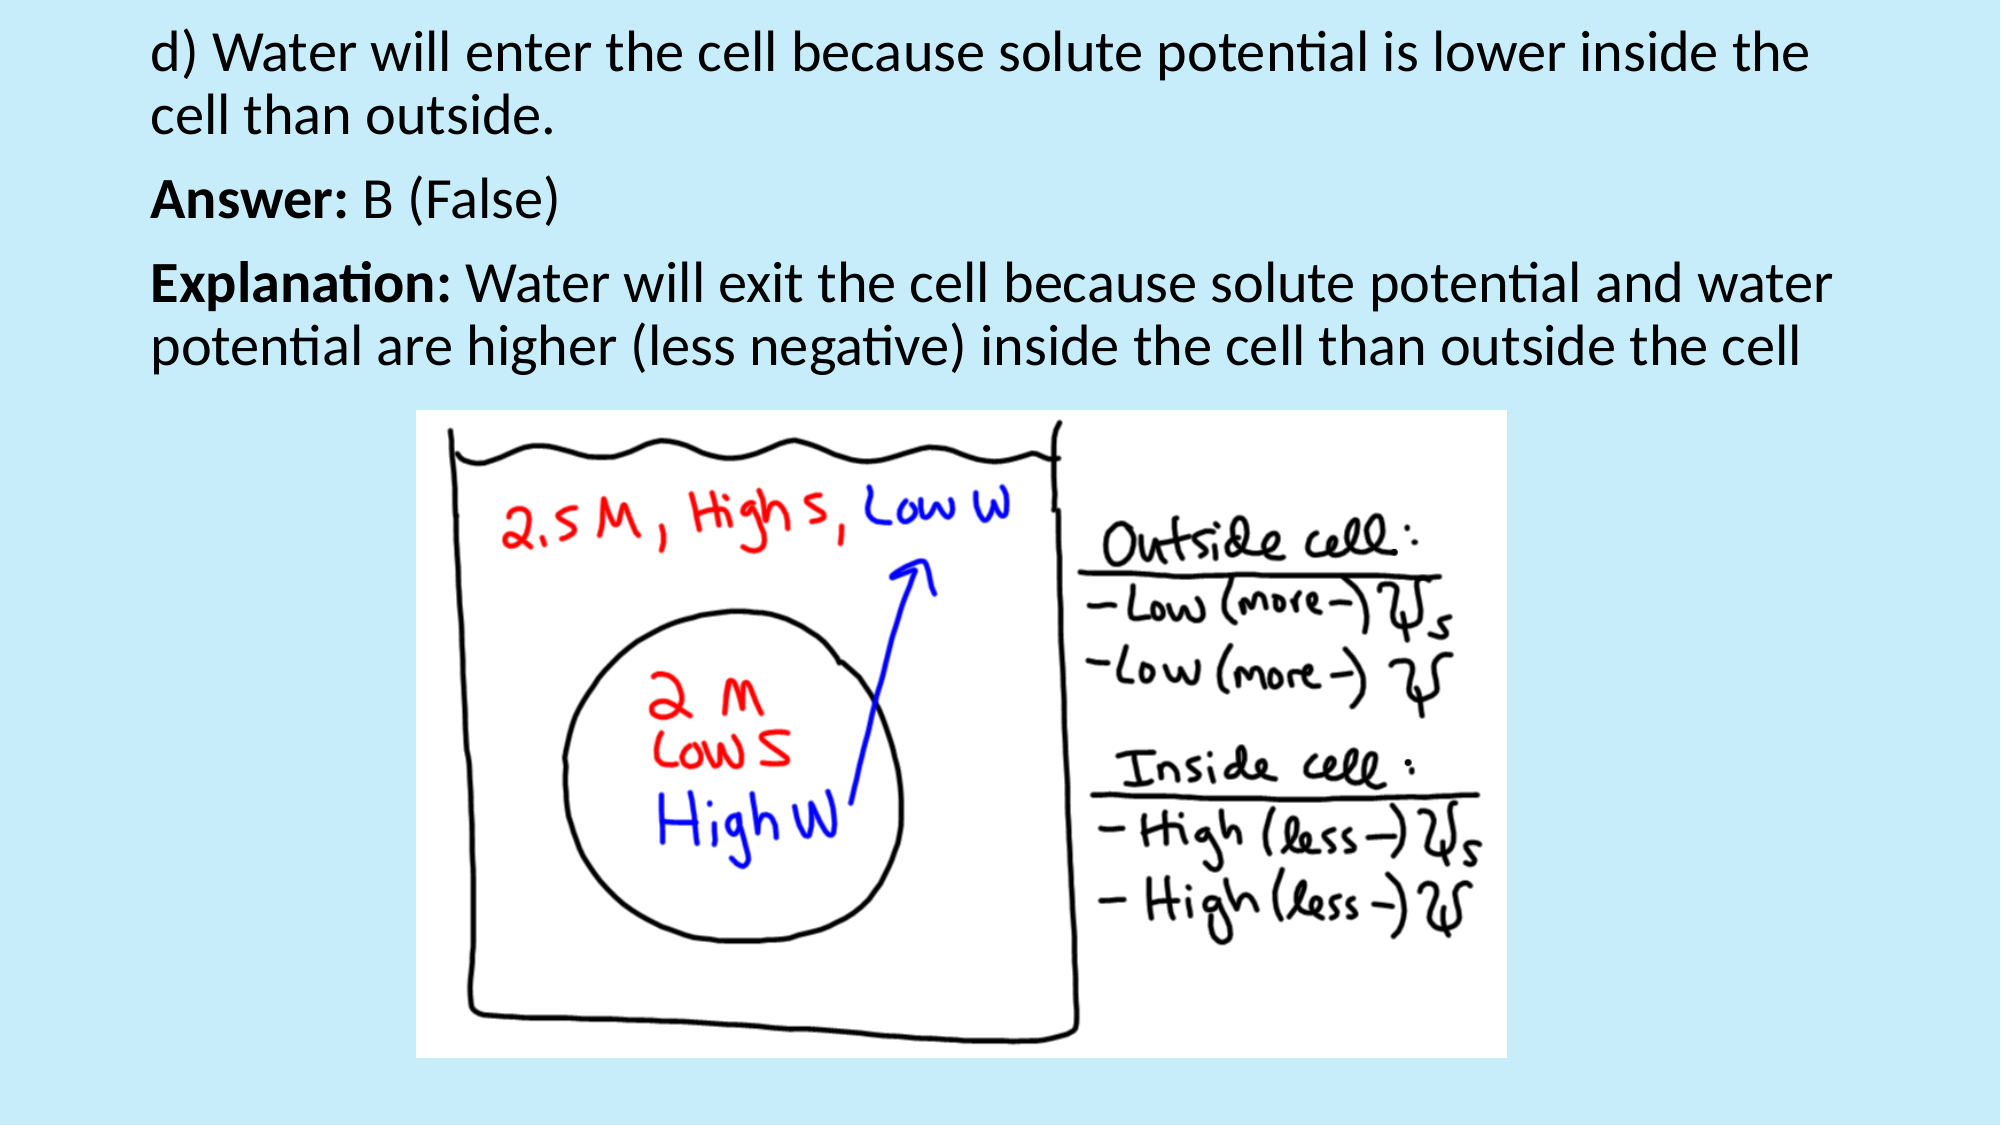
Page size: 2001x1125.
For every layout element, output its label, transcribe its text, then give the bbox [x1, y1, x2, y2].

picture [416, 410, 1508, 1058]
list d) Water will enter the cell because solute potential is lower inside the cell than outside. Answer: B (False) Explanation: Water will exit the cell because solute potential and water potential are higher (less negative) inside the cell than outside the cell [135, 14, 1861, 915]
